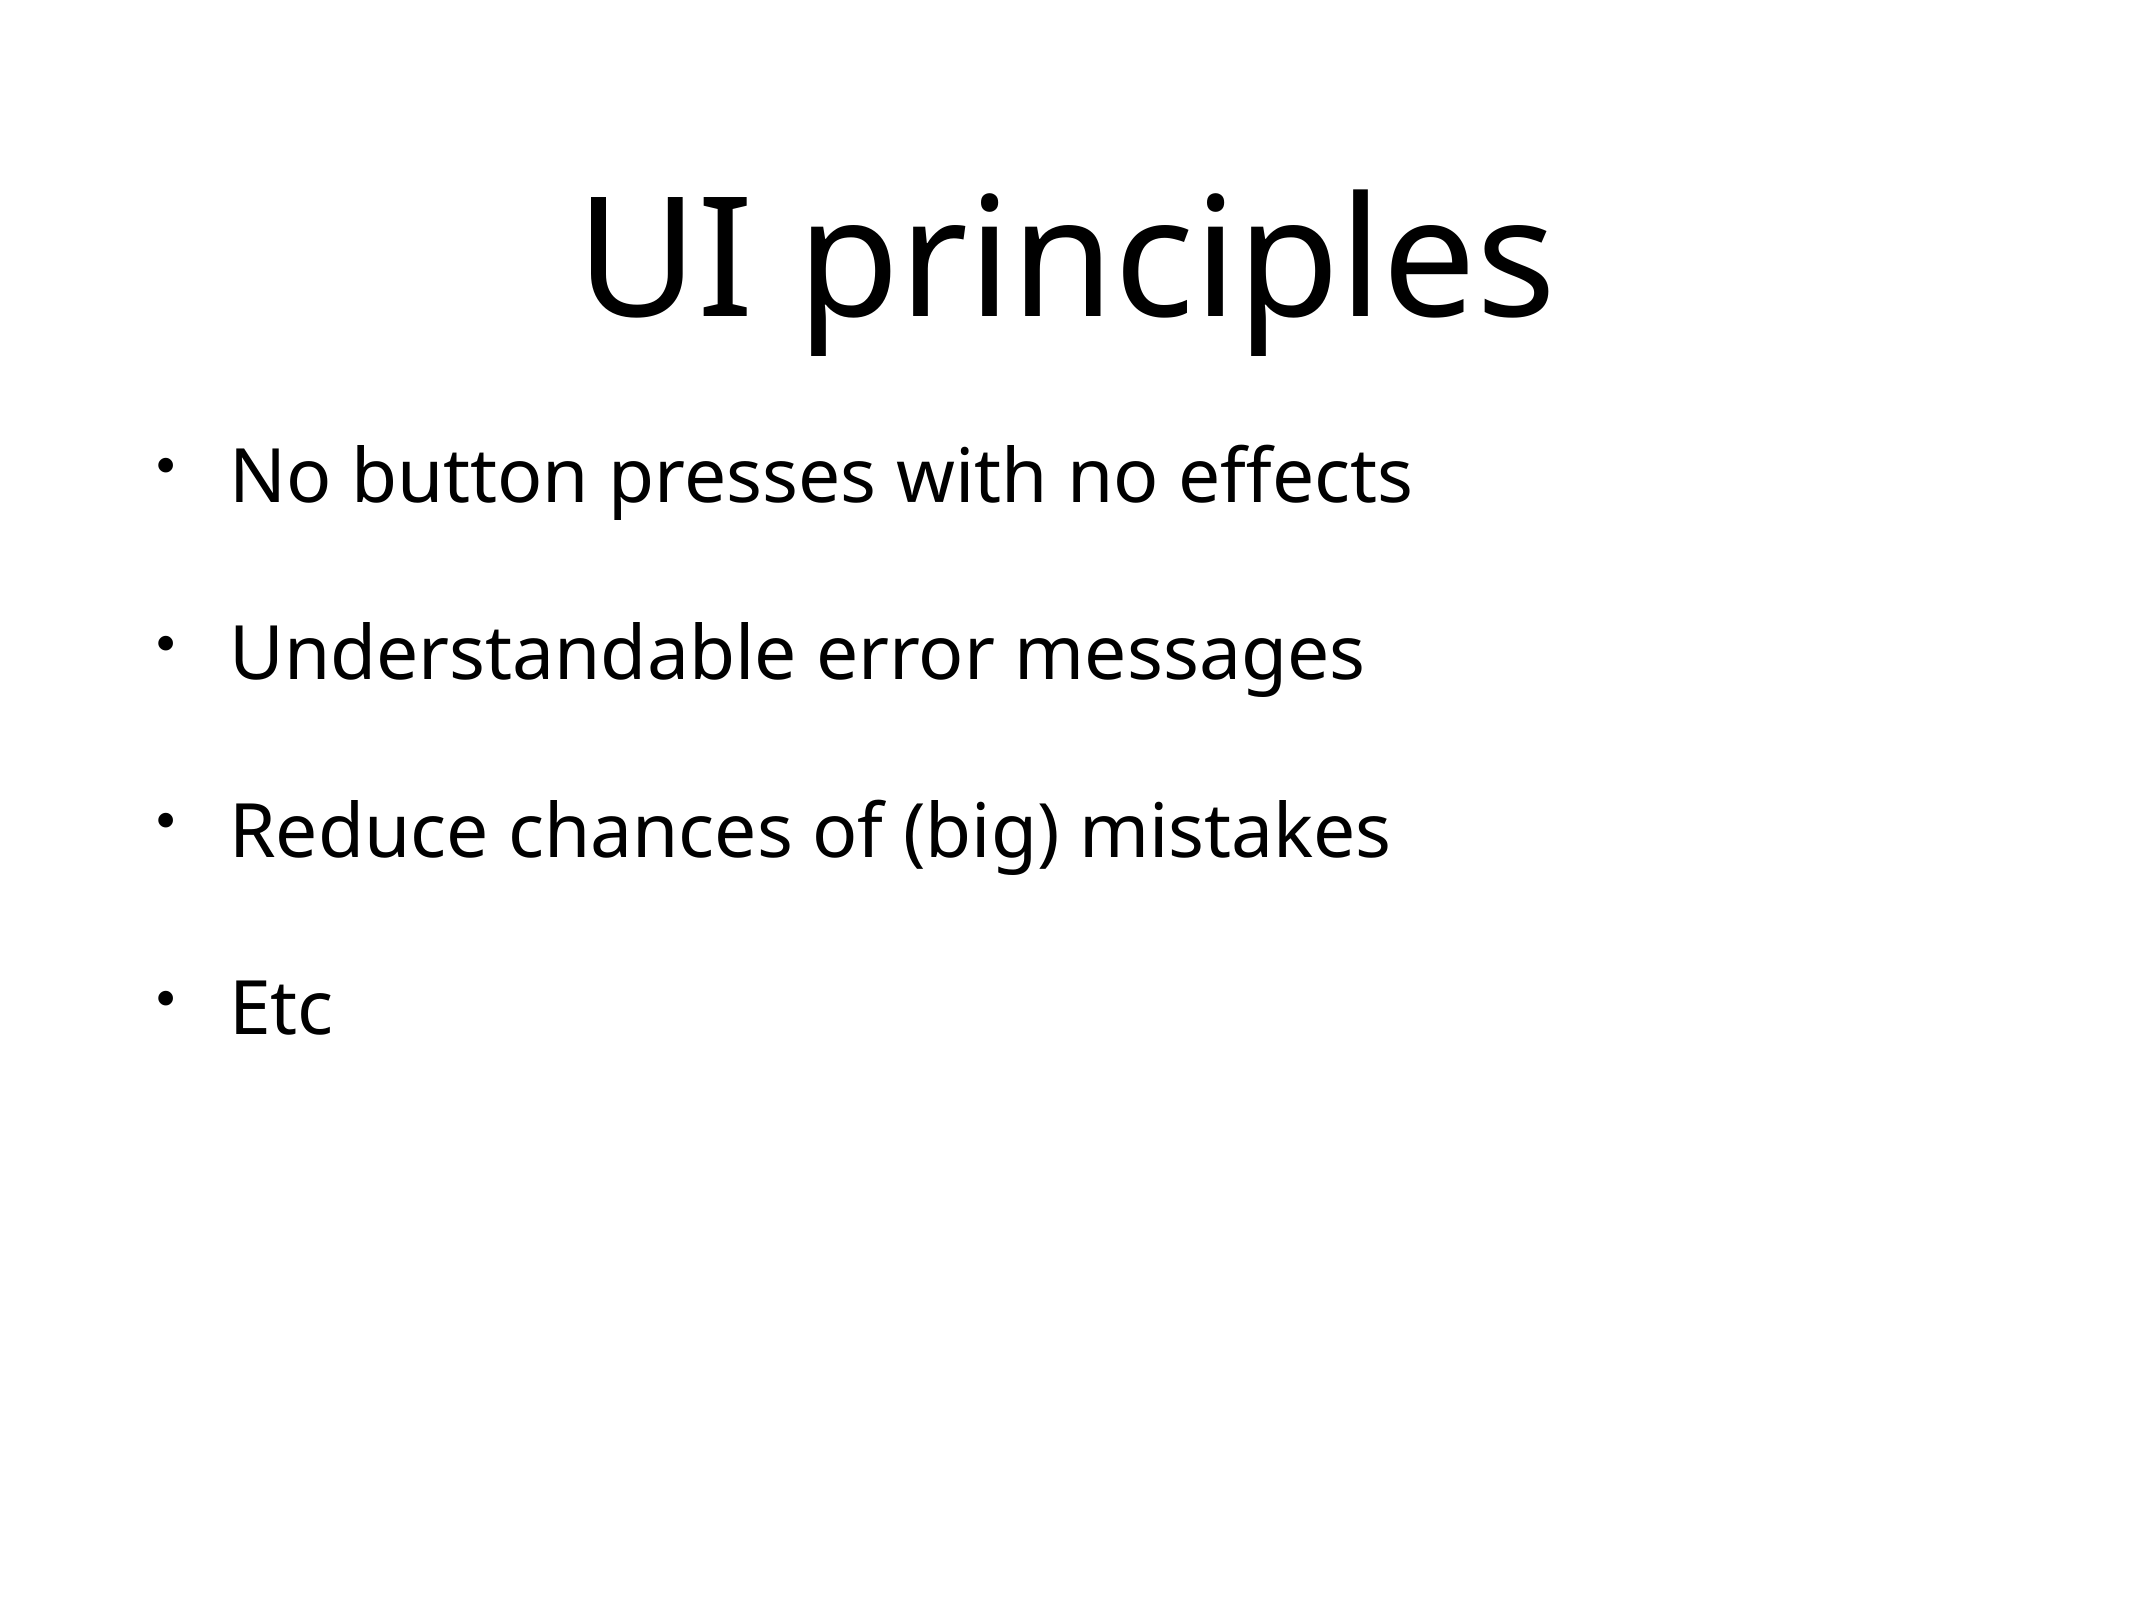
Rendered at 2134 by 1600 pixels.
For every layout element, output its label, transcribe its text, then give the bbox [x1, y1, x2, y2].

title UI principles [155, 72, 1978, 426]
list No button presses with no effects Understandable error messages Reduce chances of (big) mistakes Etc [155, 426, 1978, 1459]
